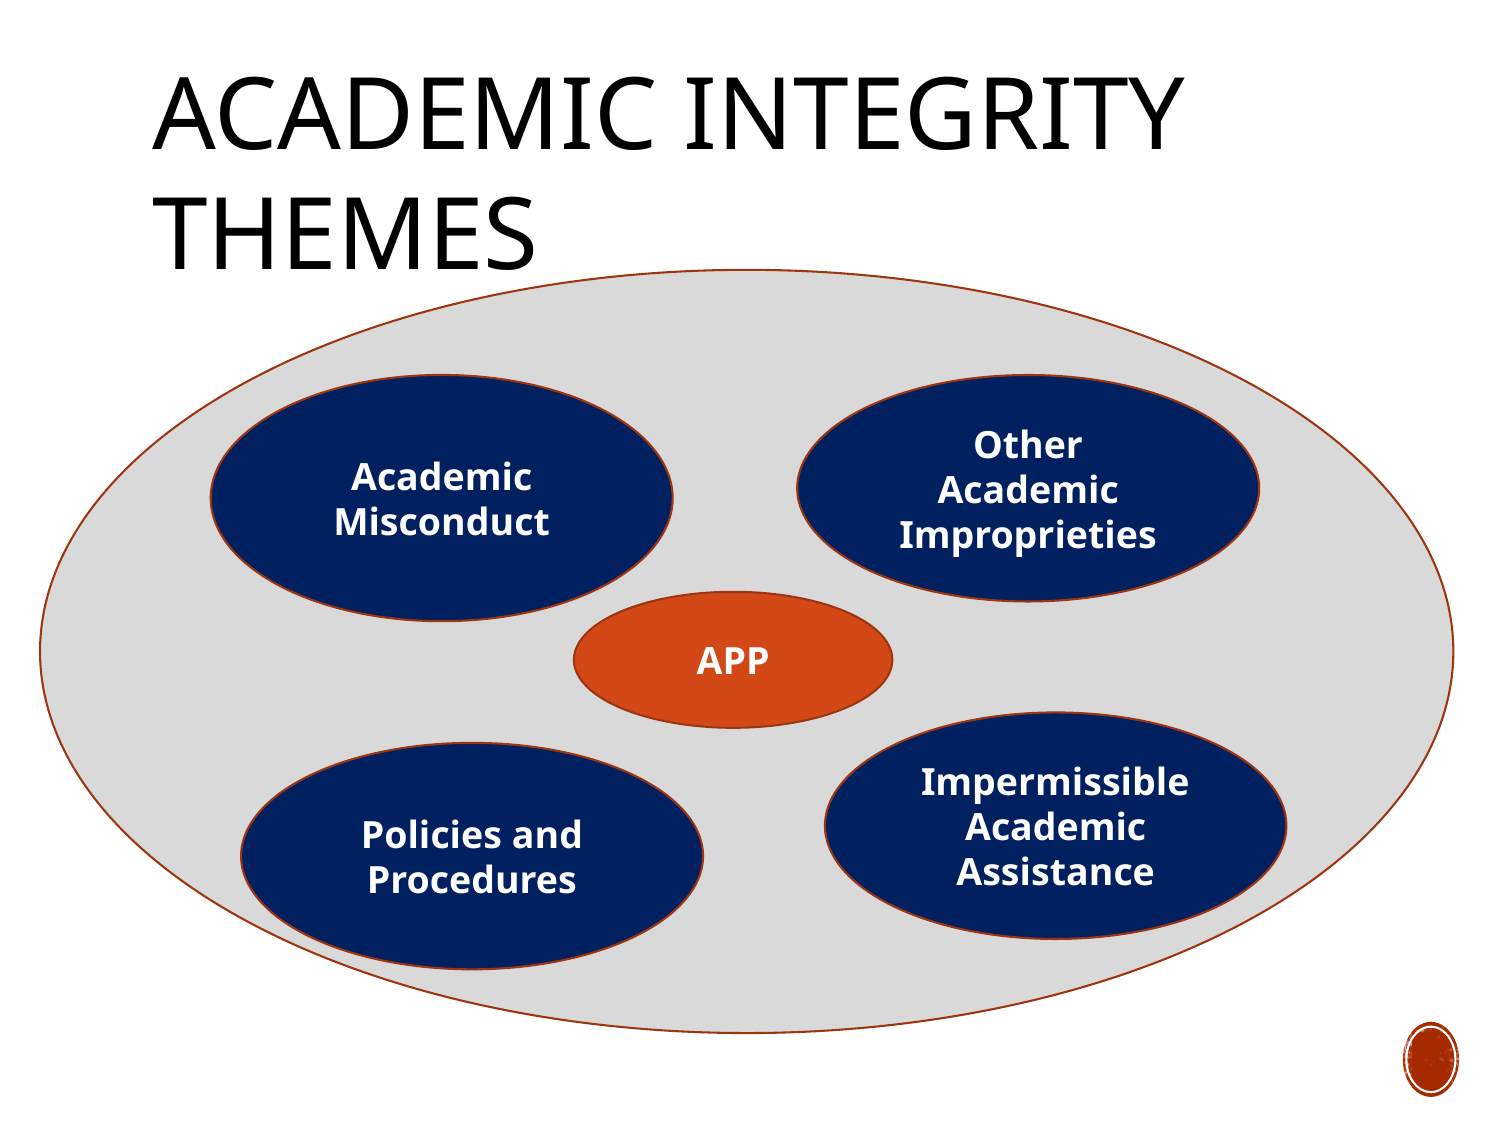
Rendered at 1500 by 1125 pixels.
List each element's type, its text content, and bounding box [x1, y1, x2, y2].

text_box Academic Misconduct [209, 373, 674, 623]
title Academic Integrity themes [137, 37, 1375, 302]
text_box Impermissible Academic Assistance [823, 711, 1288, 941]
text_box APP [572, 590, 894, 729]
text_box Other Academic Improprieties [796, 373, 1261, 603]
text_box Policies and Procedures [240, 741, 705, 971]
text_box [39, 268, 1455, 1035]
